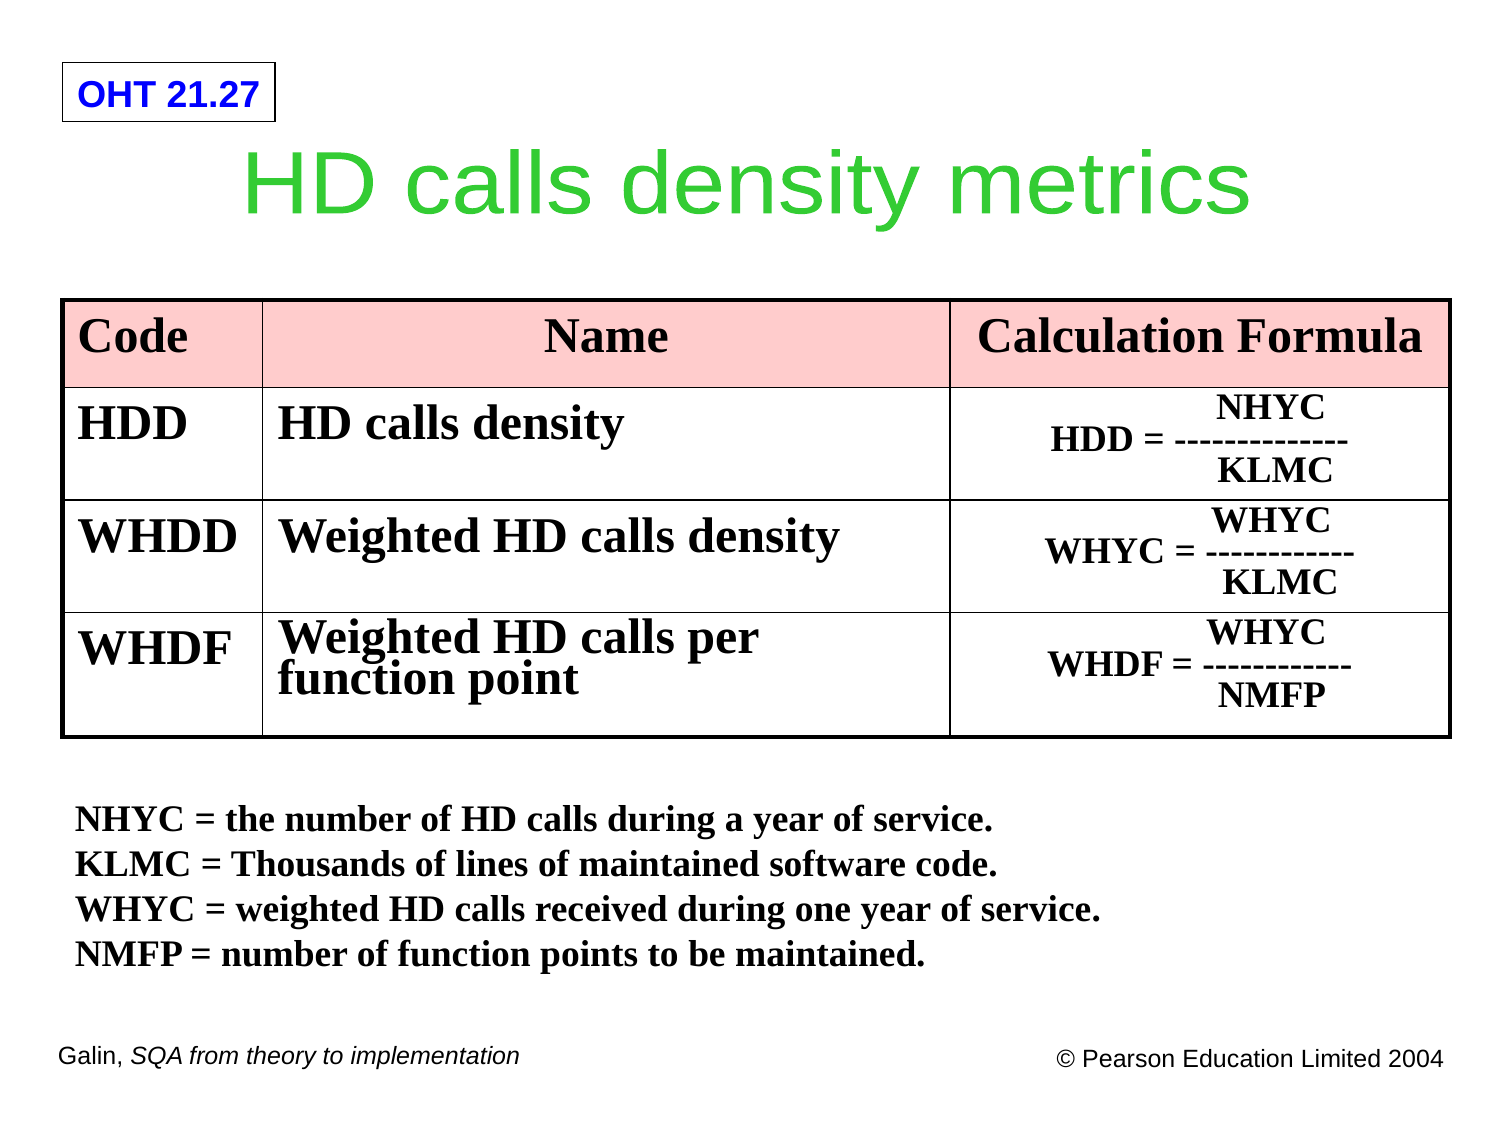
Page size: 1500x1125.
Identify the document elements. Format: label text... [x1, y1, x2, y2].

table_cell HD calls density [263, 388, 949, 499]
table_header Calculation Formula [951, 302, 1448, 387]
text_box NHYC = the number of HD calls during a year of service. KLMC = Thousands of lines of maintained software code. WHYC = weighted HD calls received during one year of service. NMFP = number of function points to be maintained. [60, 786, 1447, 982]
table_cell Weighted HD calls density [263, 501, 949, 612]
table_header Name [263, 302, 949, 387]
table_cell WHDF [65, 613, 262, 735]
table_cell WHYC WHYC = ------------ KLMC [951, 501, 1448, 612]
table_cell HDD [65, 388, 262, 499]
table_cell WHYC WHDF = ------------ NMFP [951, 613, 1448, 735]
table_cell Weighted HD calls per function point [263, 613, 949, 735]
table_cell NHYC HDD = -------------- KLMC [951, 388, 1448, 499]
table_header Code [65, 302, 262, 387]
table_cell WHDD [65, 501, 262, 612]
